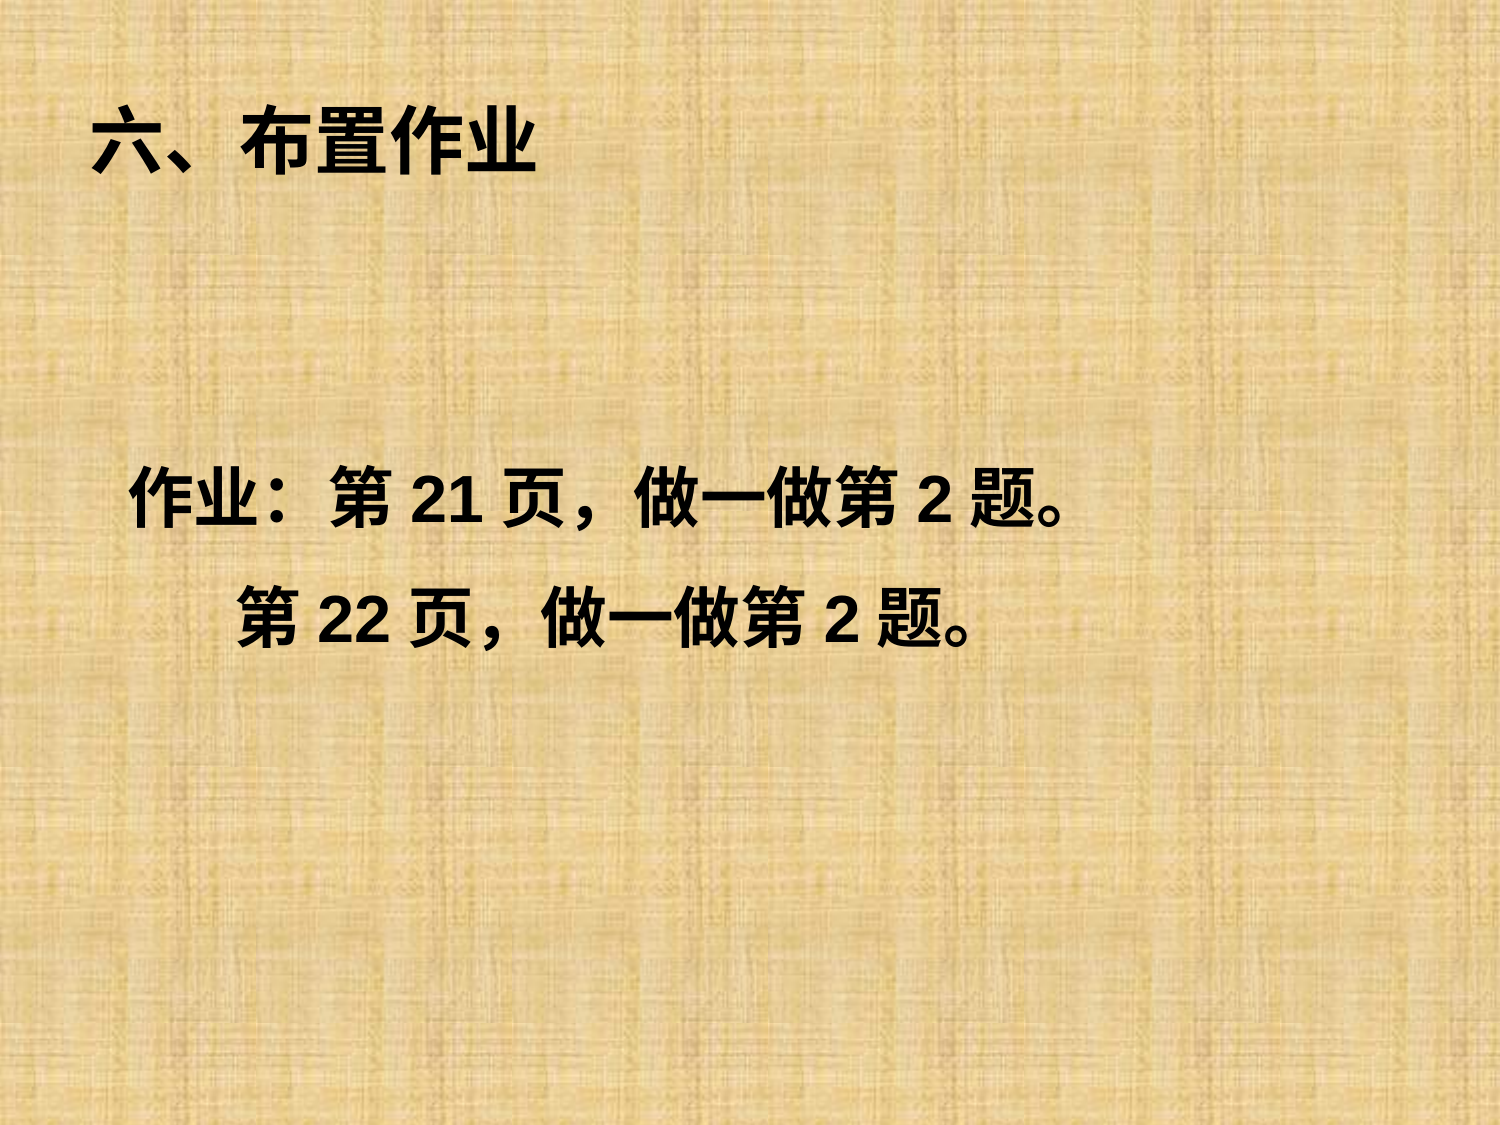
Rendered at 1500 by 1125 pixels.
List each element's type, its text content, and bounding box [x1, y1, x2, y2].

text_box 六、布置作业 [74, 68, 1081, 208]
picture [0, 0, 1500, 1125]
text_box 作业：第21页，做一做第2题。 第22页，做一做第2题。 [112, 408, 1459, 664]
